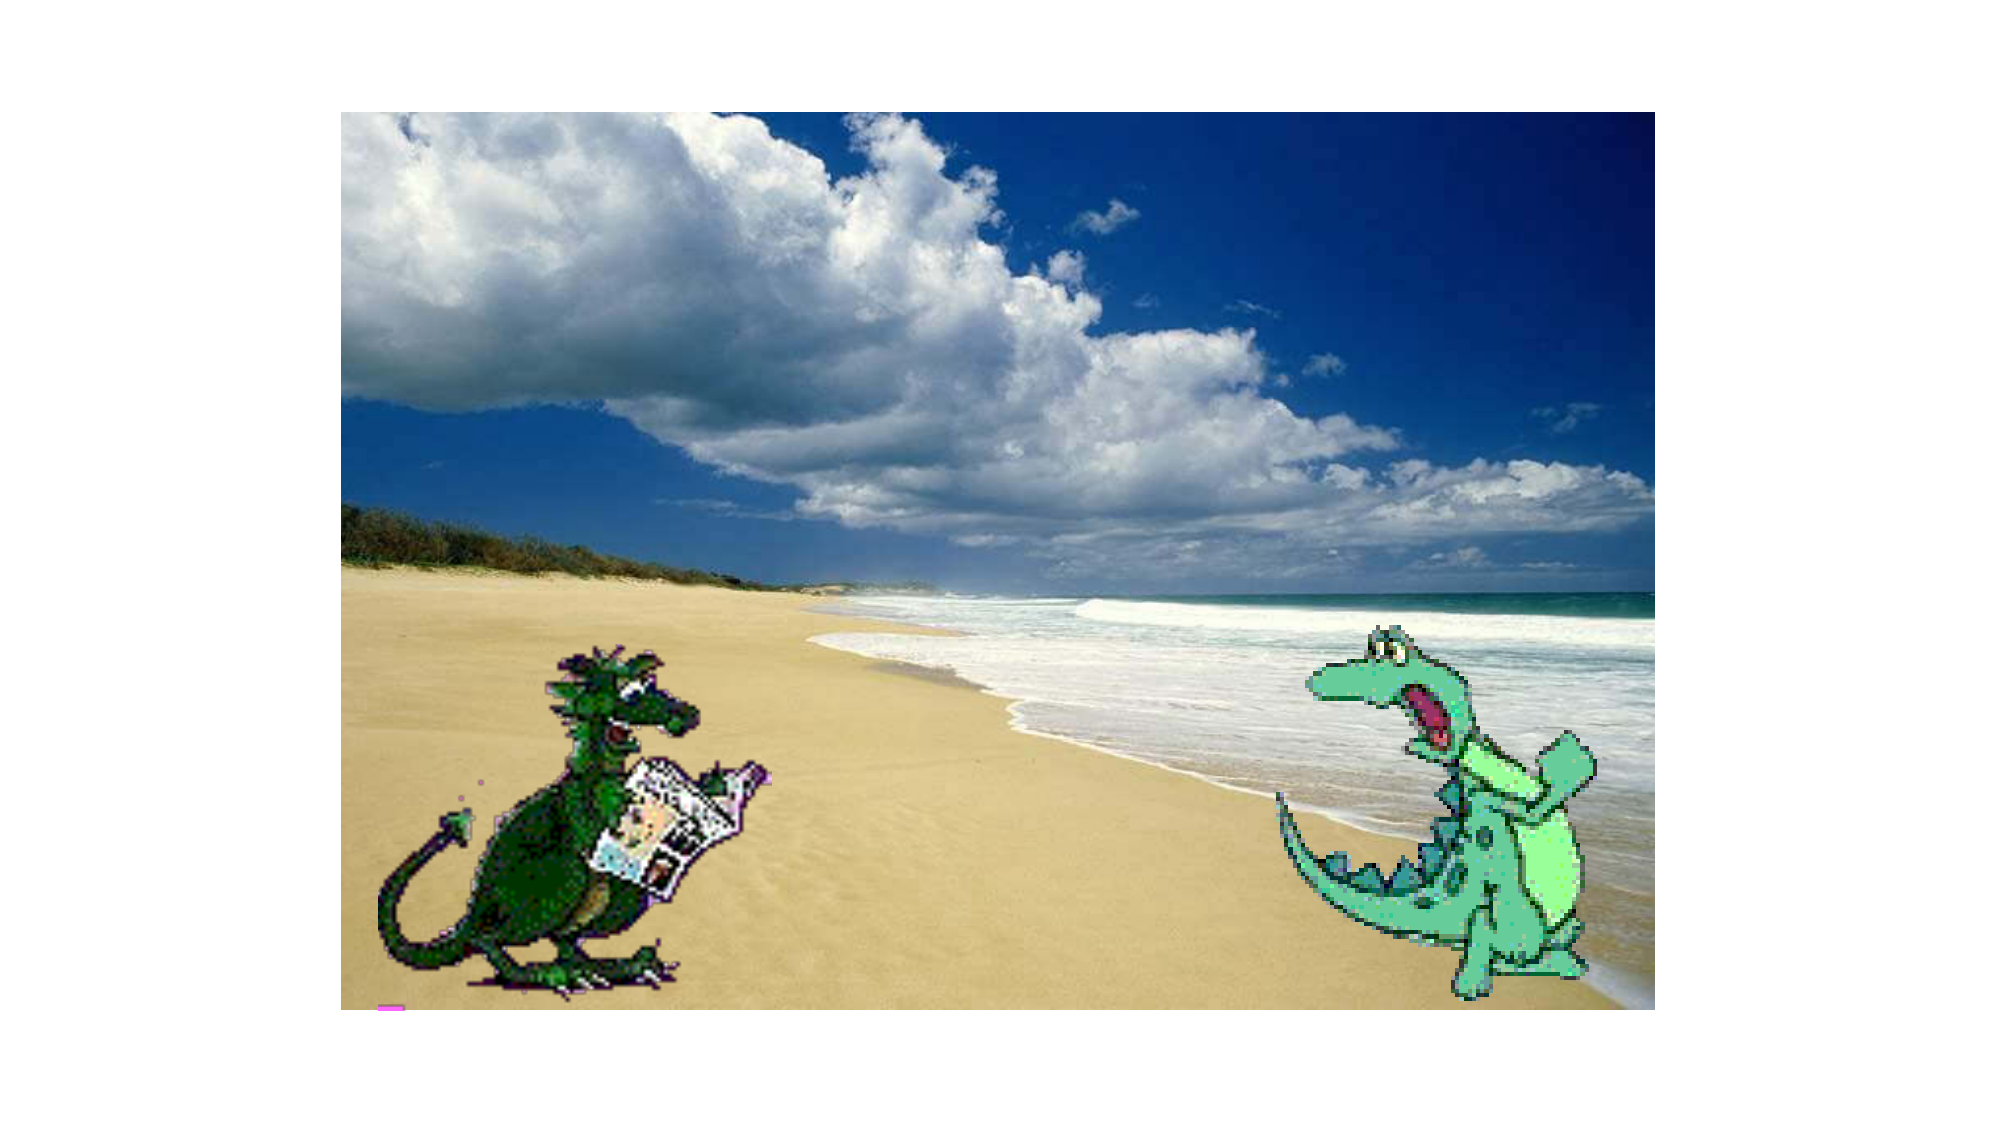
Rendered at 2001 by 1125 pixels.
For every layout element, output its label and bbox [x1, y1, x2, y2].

picture [341, 112, 1656, 1011]
